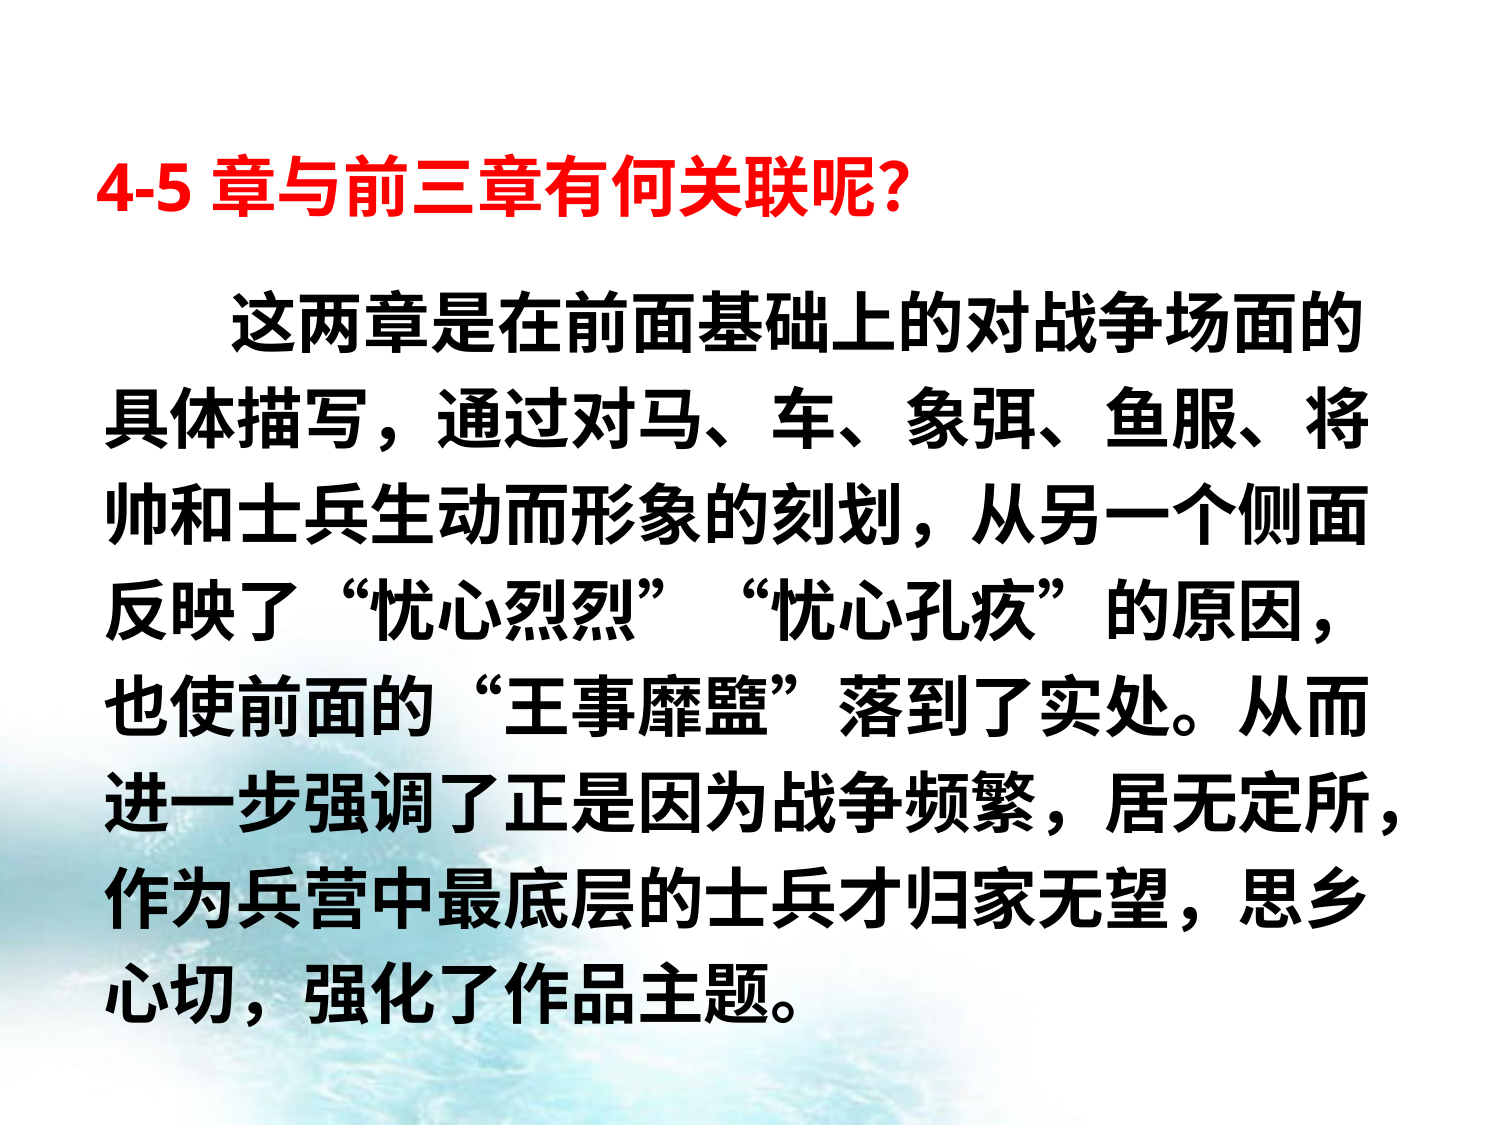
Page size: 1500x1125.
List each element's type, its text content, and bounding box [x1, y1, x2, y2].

text_box 4-5章与前三章有何关联呢？ [81, 137, 959, 232]
picture [0, 0, 1500, 1125]
text_box 这两章是在前面基础上的对战争场面的具体描写，通过对马、车、象弭、鱼服、将帅和士兵生动而形象的刻划，从另一个侧面反映了“忧心烈烈”“忧心孔疚”的原因，也使前面的“王事靡盬”落到了实处。从而进一步强调了正是因为战争频繁，居无定所，作为兵营中最底层的士兵才归家无望，思乡心切，强化了作品主题。 [88, 177, 1441, 1040]
